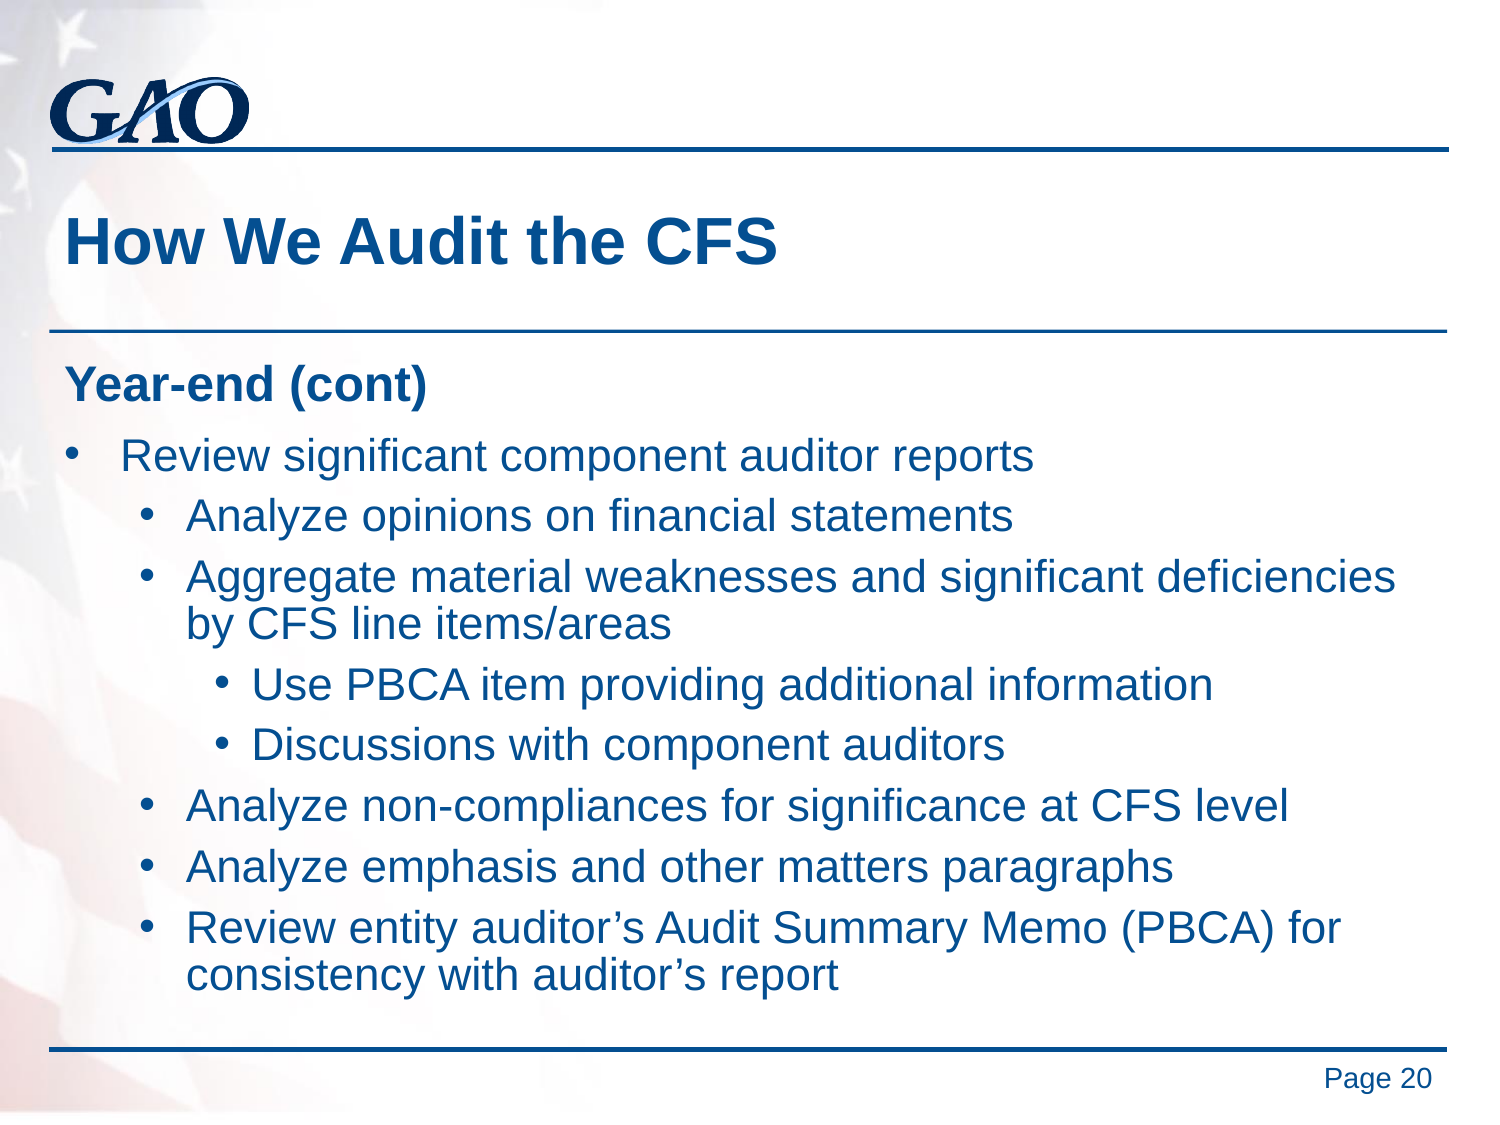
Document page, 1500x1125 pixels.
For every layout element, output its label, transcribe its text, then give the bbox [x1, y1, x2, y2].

picture [0, 0, 1500, 1125]
title How We Audit the CFS [49, 162, 1447, 313]
slide_number Page 20 [1097, 1050, 1448, 1103]
list Year-end (cont) Review significant component auditor reports Analyze opinions on financial statements Aggregate material weaknesses and significant deficiencies by CFS line items/areas Use PBCA item providing additional information Discussions with component auditors Analyze non-compliances for significance at CFS level Analyze emphasis and other matters paragraphs Review entity auditor’s Audit Summary Memo (PBCA) for consistency with auditor’s report [49, 343, 1447, 1000]
